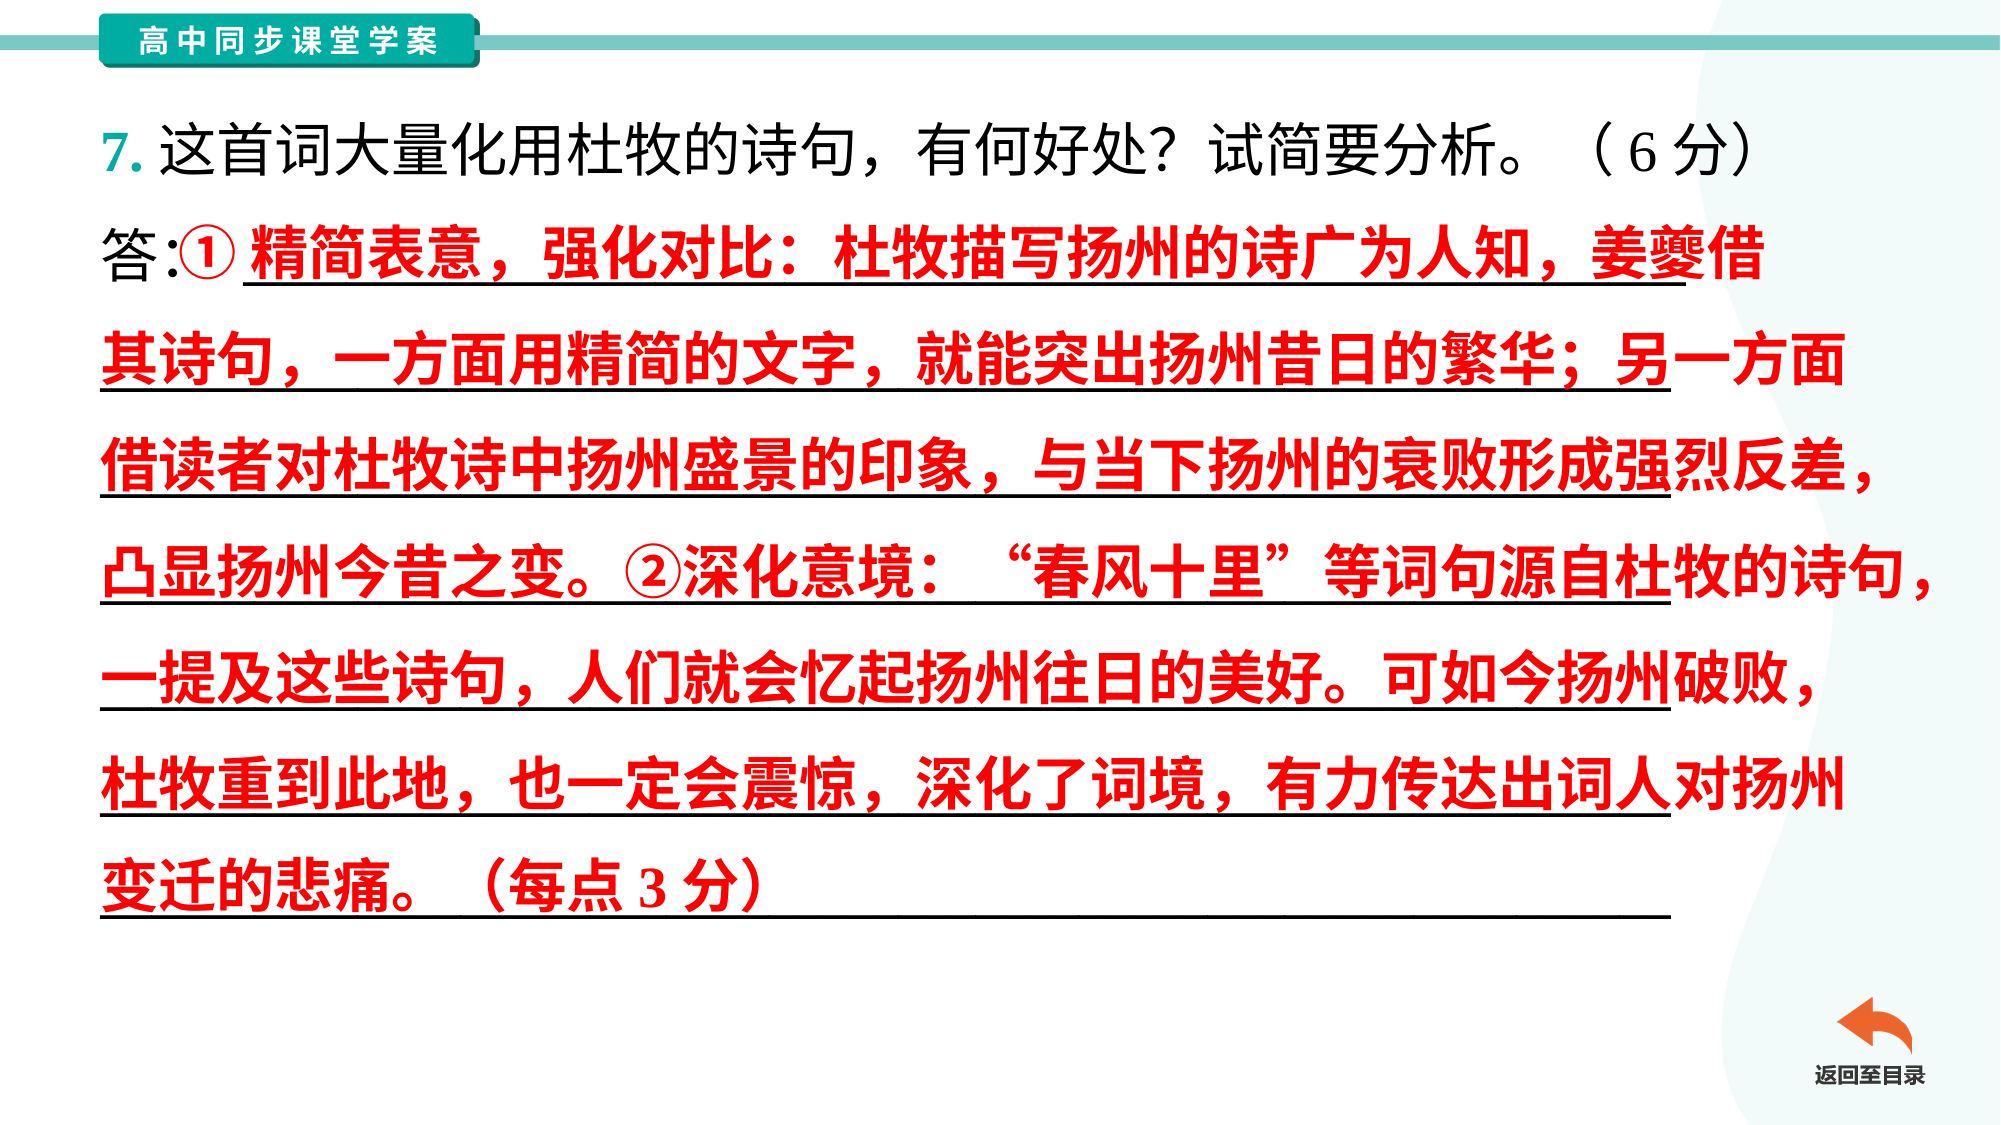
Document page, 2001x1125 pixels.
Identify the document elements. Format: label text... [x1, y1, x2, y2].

text_box 7.这首词大量化用杜牧的诗句，有何好处？试简要分析。（6分） 答： ________________________________________________________ _____________________________________________________________ _____________________________________________________________ _____________________________________________________________ _____________________________________________________________ _____________________________________________________________ _____________________________________________________________ [100, 76, 1899, 179]
picture [0, 0, 2000, 1125]
text_box ①精简表意，强化对比：杜牧描写扬州的诗广为人知，姜夔借 其诗句，一方面用精简的文字，就能突出扬州昔日的繁华；另一方面 借读者对杜牧诗中扬州盛景的印象，与当下扬州的衰败形成强烈反差， 凸显扬州今昔之变。②深化意境：“春风十里”等词句源自杜牧的诗句， 一提及这些诗句，人们就会忆起扬州往日的美好。可如今扬州破败， 杜牧重到此地，也一定会震惊，深化了词境，有力传达出词人对扬州 变迁的悲痛。（每点3分） [100, 179, 1899, 908]
